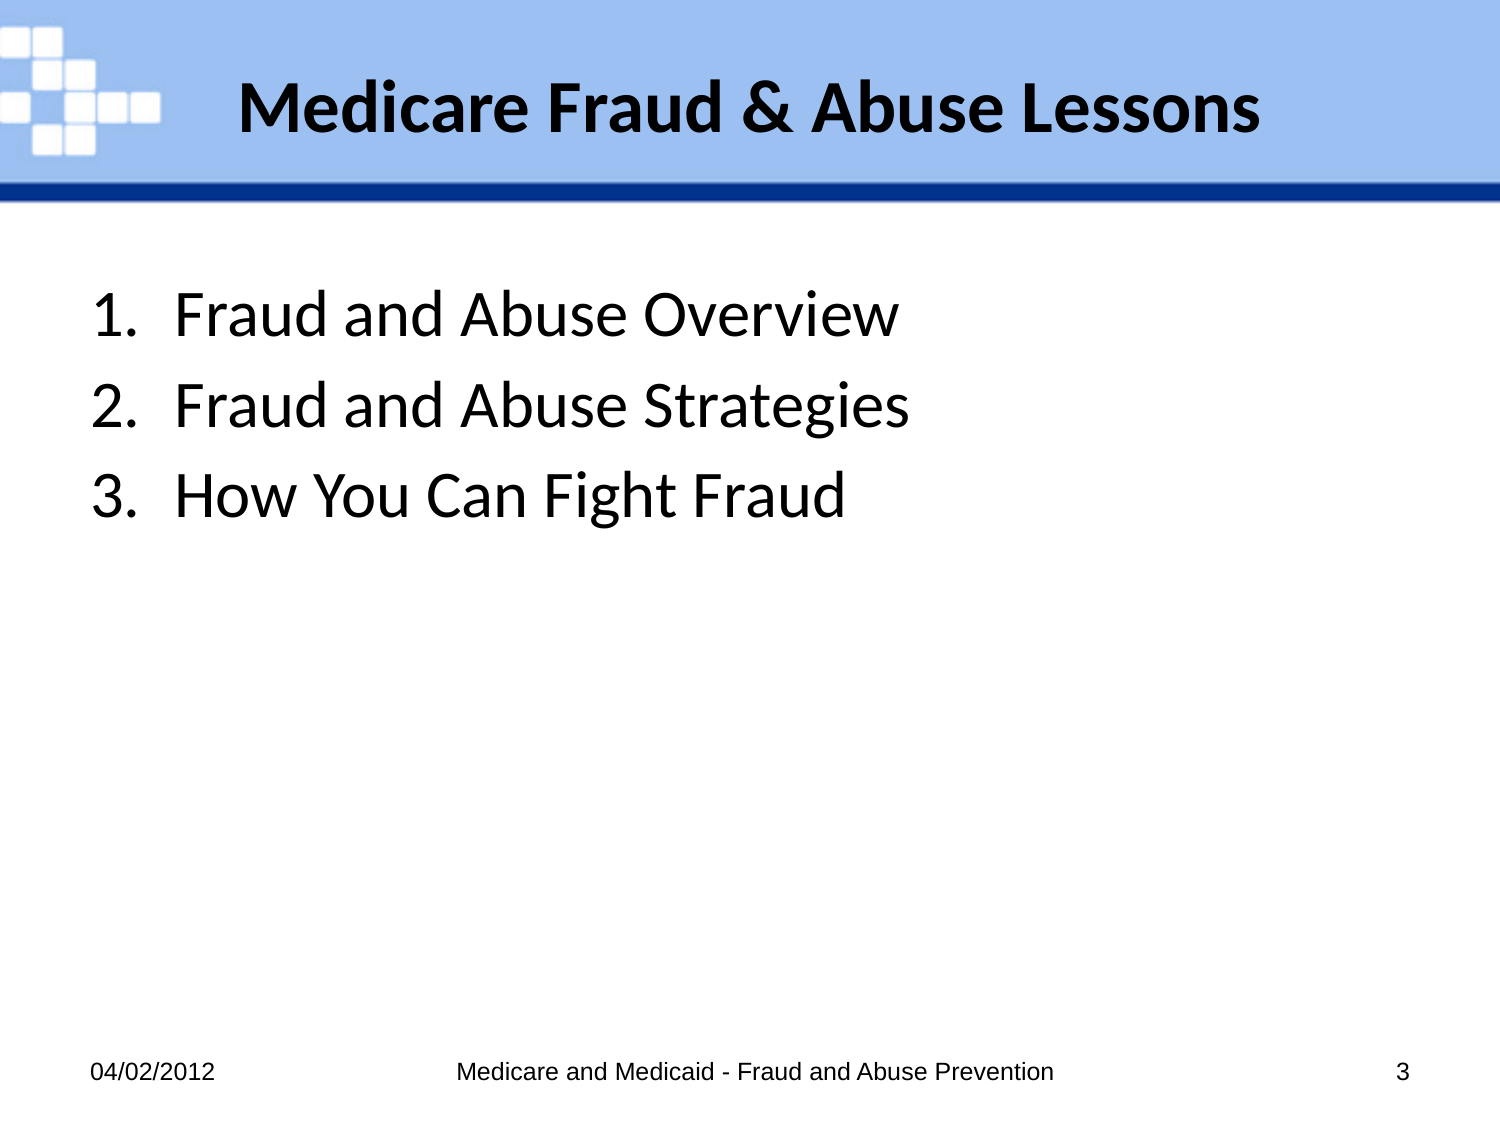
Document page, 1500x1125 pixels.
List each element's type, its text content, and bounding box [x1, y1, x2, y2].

footer Medicare and Medicaid - Fraud and Abuse Prevention [437, 1040, 1074, 1100]
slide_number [75, 1040, 425, 1100]
picture [0, 0, 1500, 1125]
title Medicare Fraud & Abuse Lessons [74, 12, 1426, 193]
slide_number 3 [1074, 1040, 1425, 1100]
list Fraud and Abuse Overview Fraud and Abuse Strategies How You Can Fight Fraud [74, 262, 1426, 1006]
